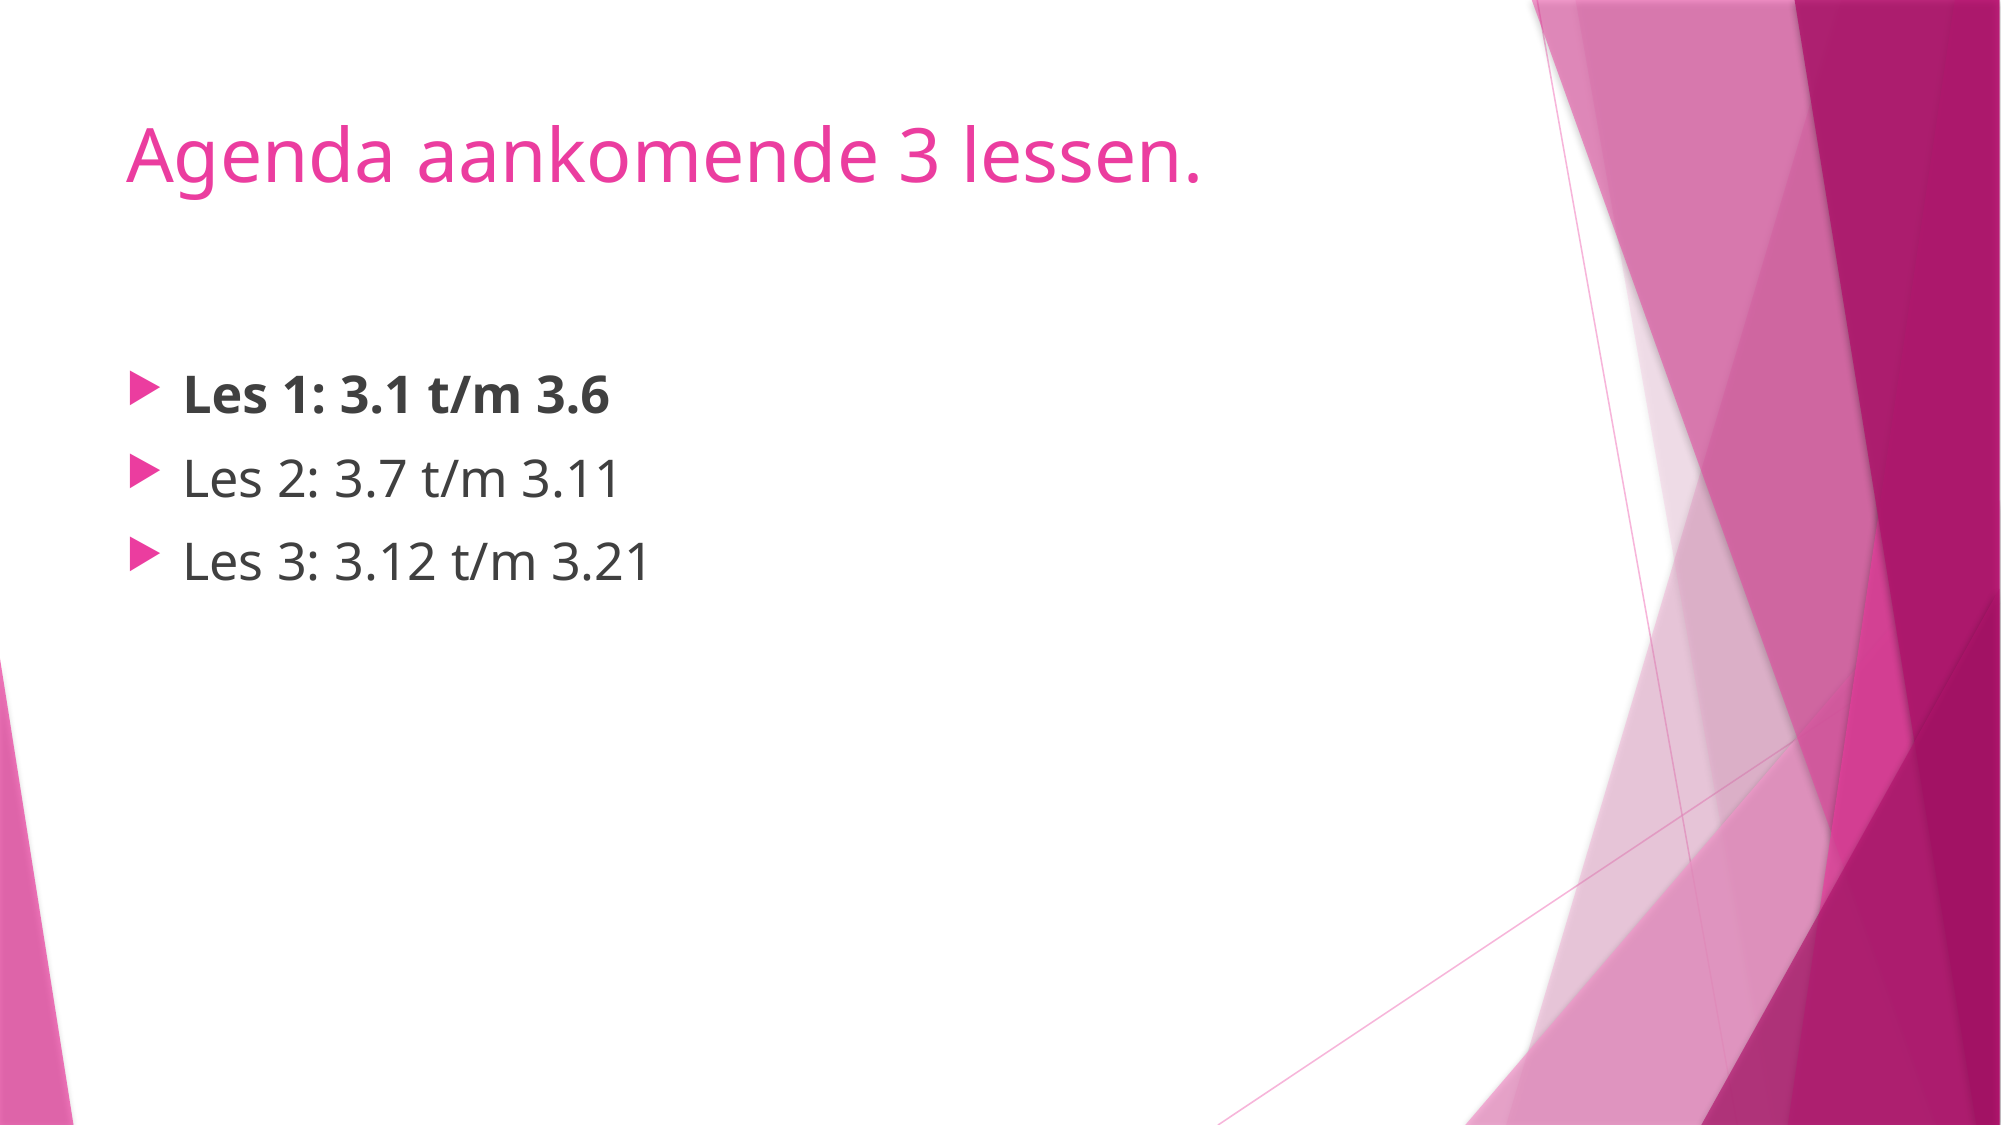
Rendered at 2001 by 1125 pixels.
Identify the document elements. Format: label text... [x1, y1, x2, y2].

title Agenda aankomende 3 lessen. [111, 99, 1522, 317]
list Les 1: 3.1 t/m 3.6 Les 2: 3.7 t/m 3.11 Les 3: 3.12 t/m 3.21 [111, 354, 1522, 992]
